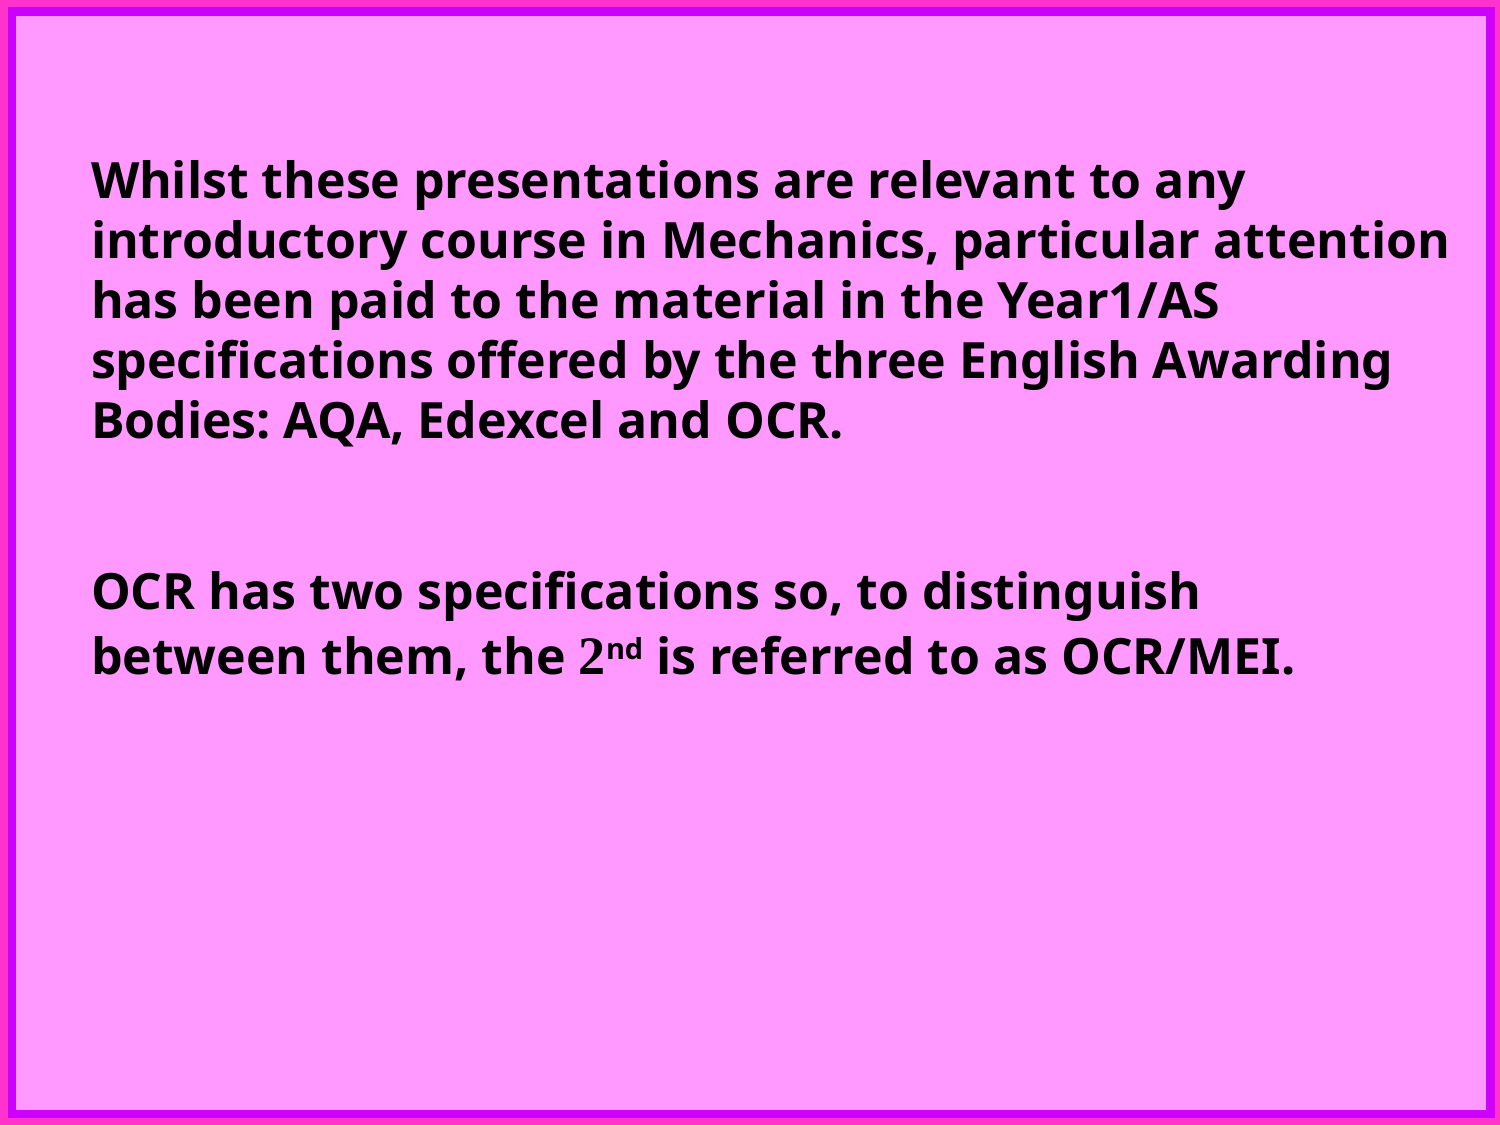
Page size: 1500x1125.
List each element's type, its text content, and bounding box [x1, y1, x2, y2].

text_box OCR has two specifications so, to distinguish between them, the 2nd is referred to as OCR/MEI. [76, 552, 1439, 693]
text_box Whilst these presentations are relevant to any introductory course in Mechanics, particular attention has been paid to the material in the Year1/AS specifications offered by the three English Awarding Bodies: AQA, Edexcel and OCR. [76, 141, 1467, 457]
